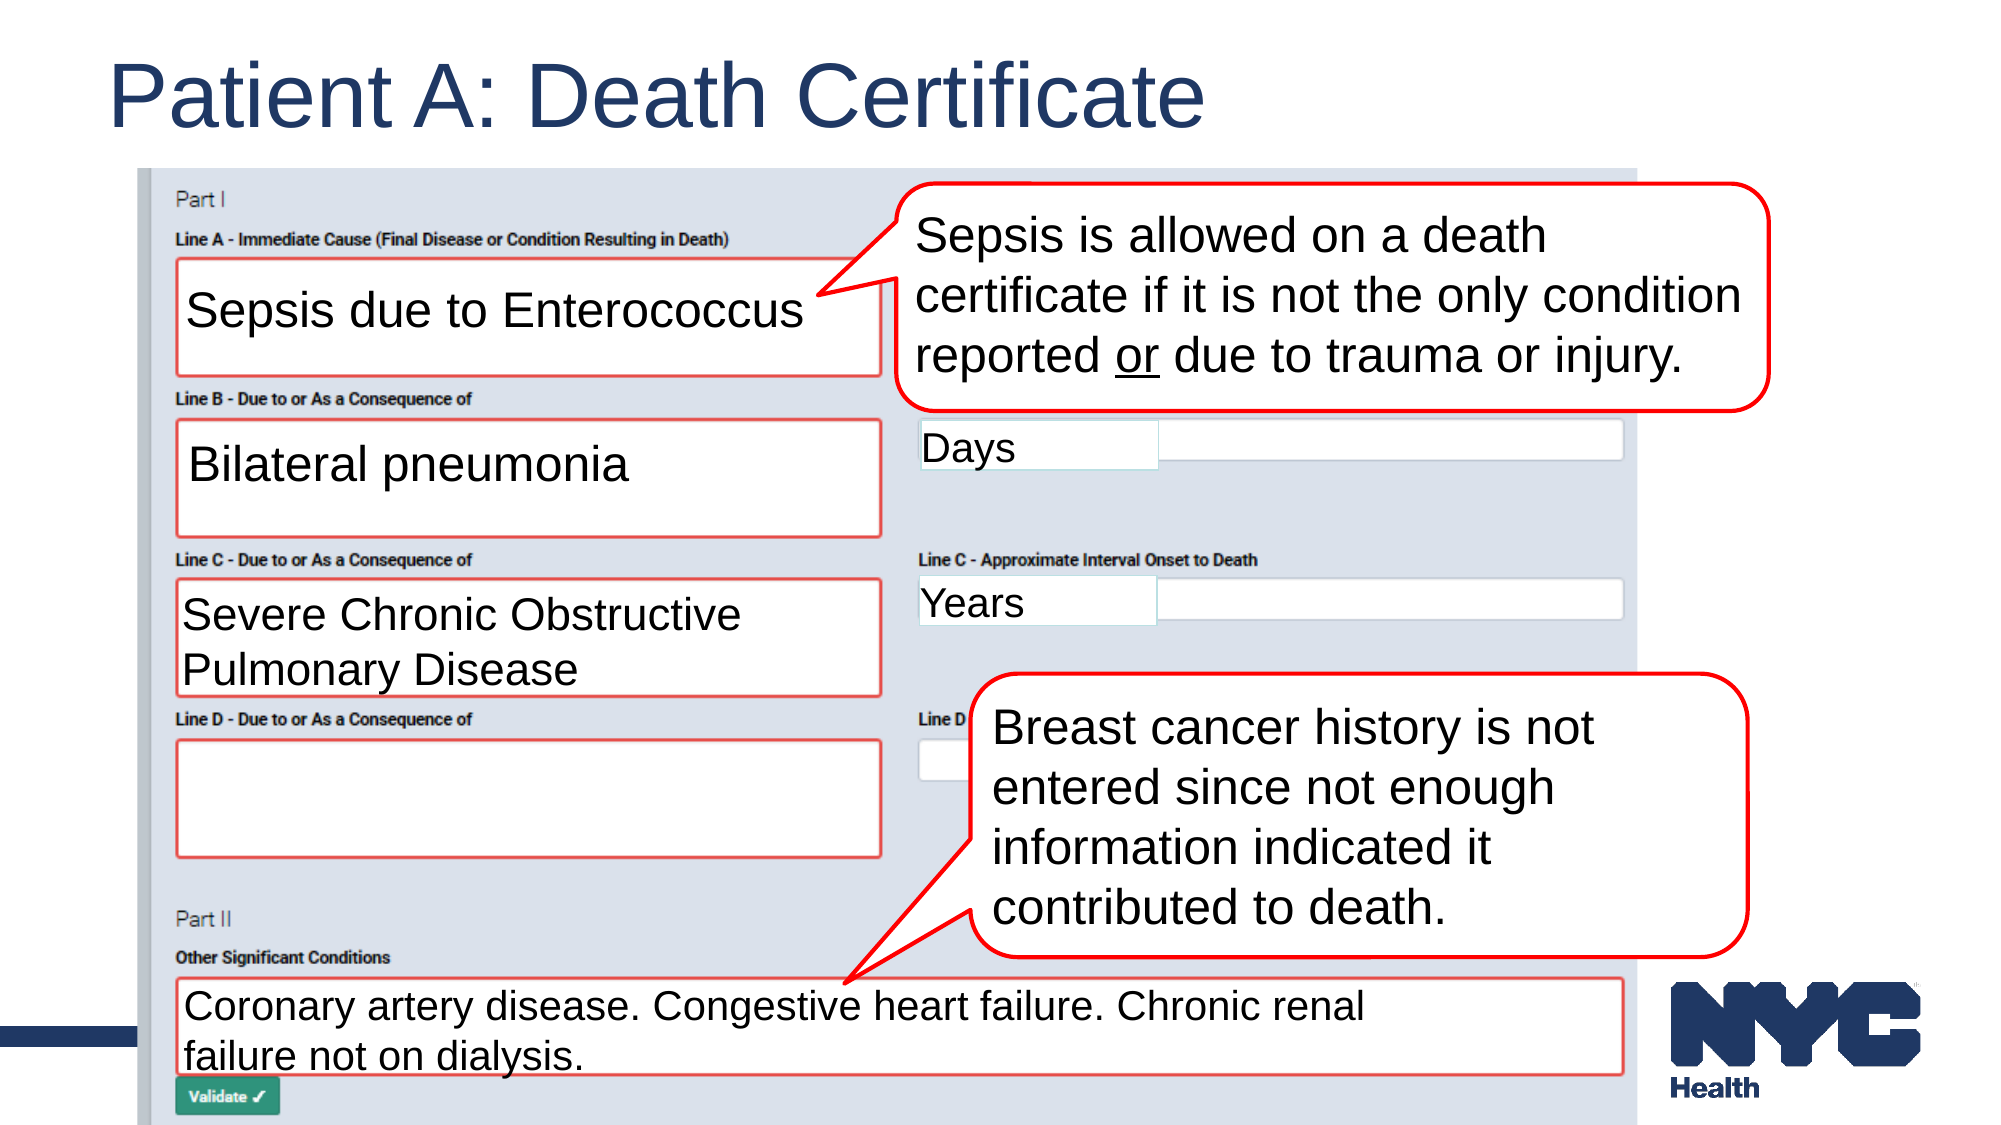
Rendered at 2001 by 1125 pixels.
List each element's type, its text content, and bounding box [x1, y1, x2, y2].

picture [1671, 982, 1921, 1098]
title Patient A: Death Certificate [99, 0, 1900, 185]
text_box Sepsis is allowed on a death certificate if it is not the only condition reported or due to trauma or injury. [1640, 185, 1769, 411]
picture [137, 167, 1638, 1125]
text_box Breast cancer history is not entered since not enough information indicated it contributed to death. [1640, 673, 1748, 958]
